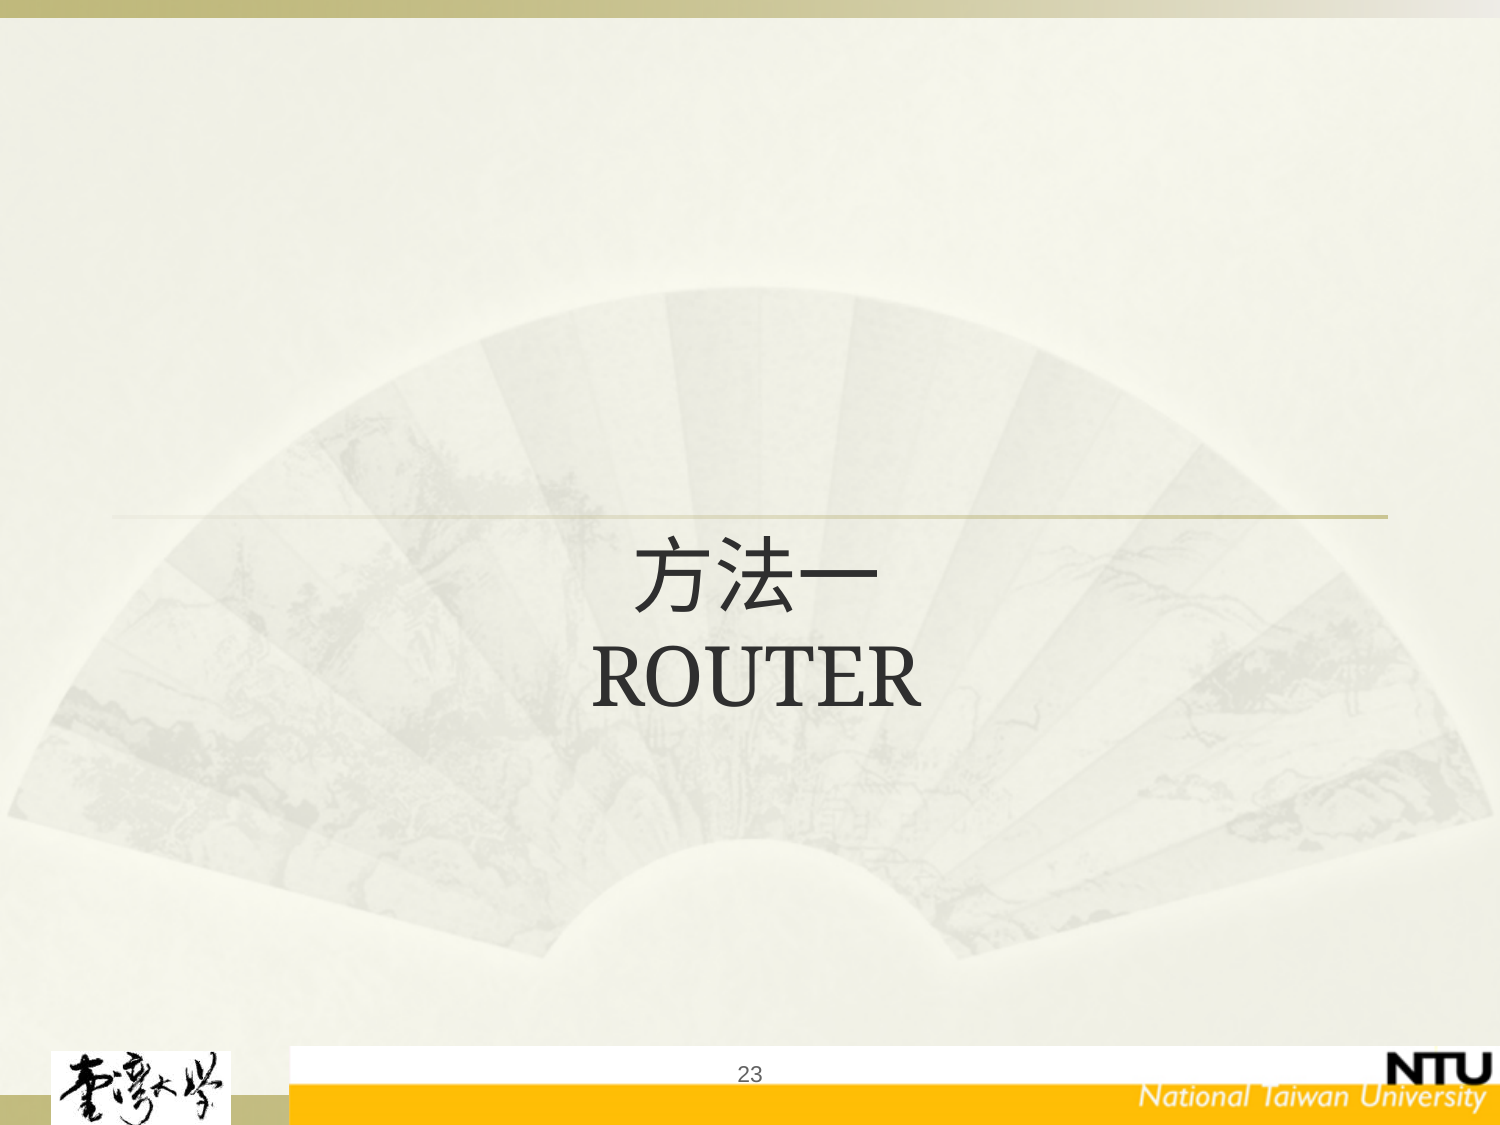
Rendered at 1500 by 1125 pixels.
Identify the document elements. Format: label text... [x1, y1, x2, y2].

slide_number 23 [675, 1050, 825, 1097]
picture [51, 1051, 231, 1125]
title 方法一 Router [118, 515, 1394, 740]
picture [289, 1046, 1500, 1125]
